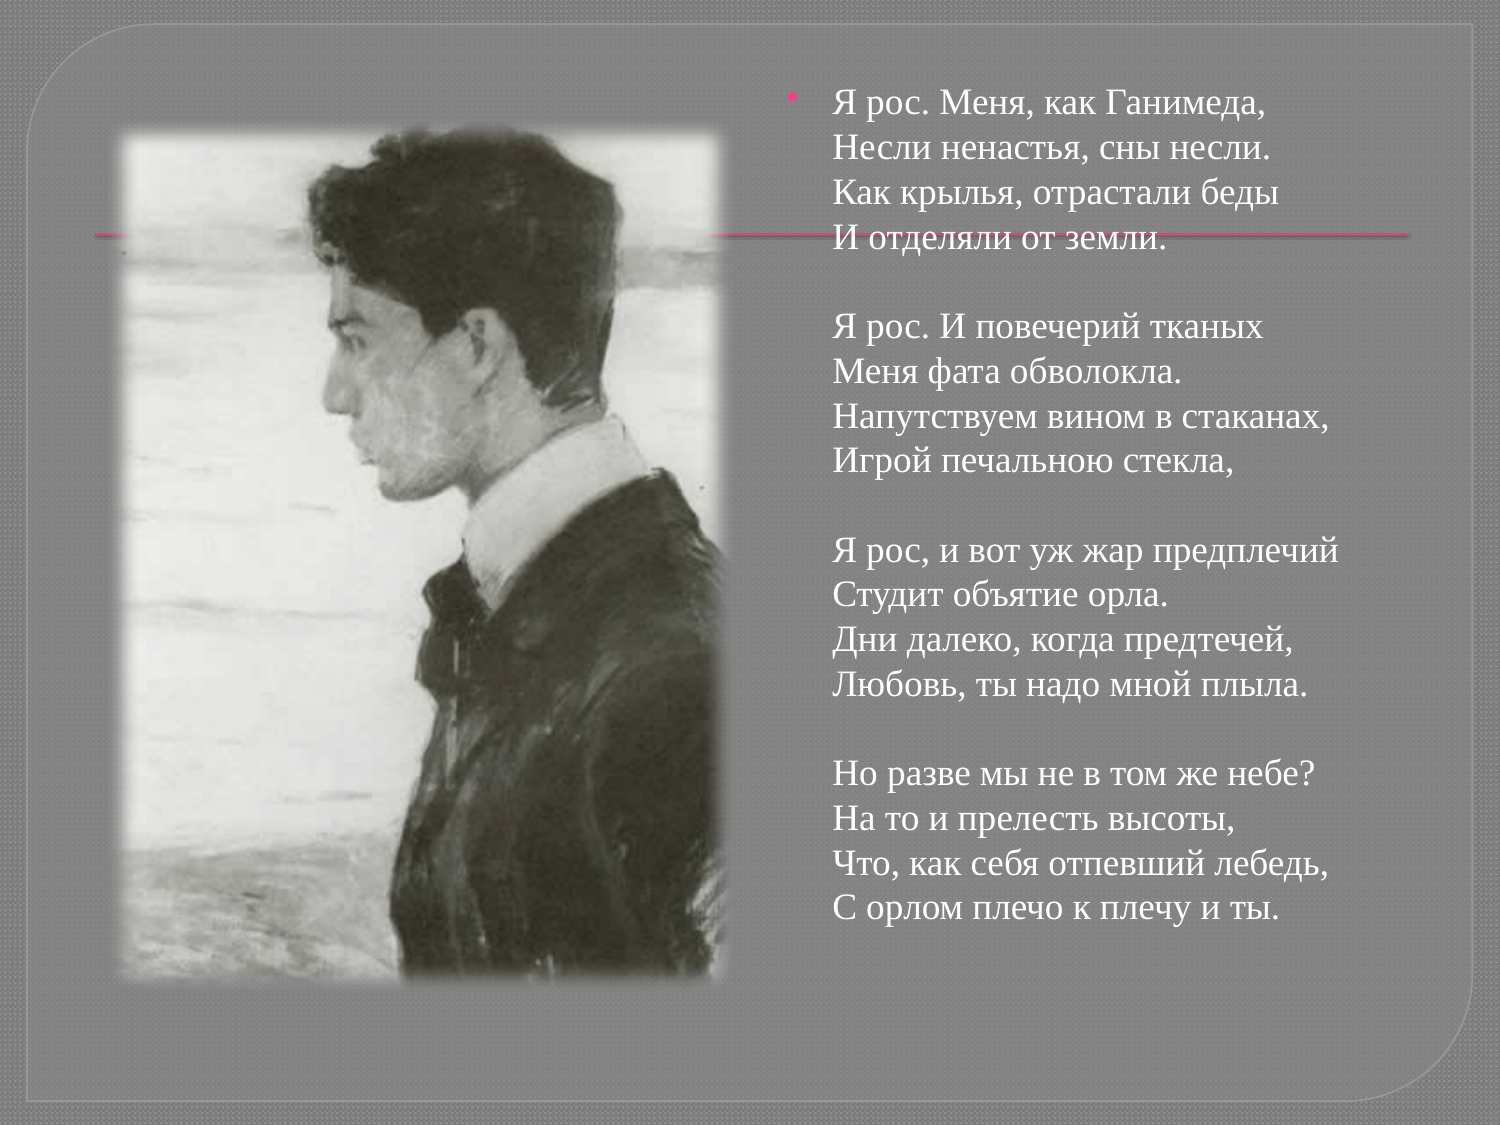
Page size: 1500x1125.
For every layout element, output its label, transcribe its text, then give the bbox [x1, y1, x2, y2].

list Я рос. Меня, как Ганимеда, Несли ненастья, сны несли. Как крылья, отрастали беды И отделяли от земли. Я рос. И повечерий тканых Меня фата обволокла. Напутствуем вином в стаканах, Игрой печальною стекла, Я рос, и вот уж жар предплечий Студит объятие орла. Дни далеко, когда предтечей, Любовь, ты надо мной плыла. Но разве мы не в том же небе? На то и прелесть высоты, Что, как себя отпевший лебедь, С орлом плечо к плечу и ты. [773, 70, 1437, 955]
picture [105, 116, 736, 995]
